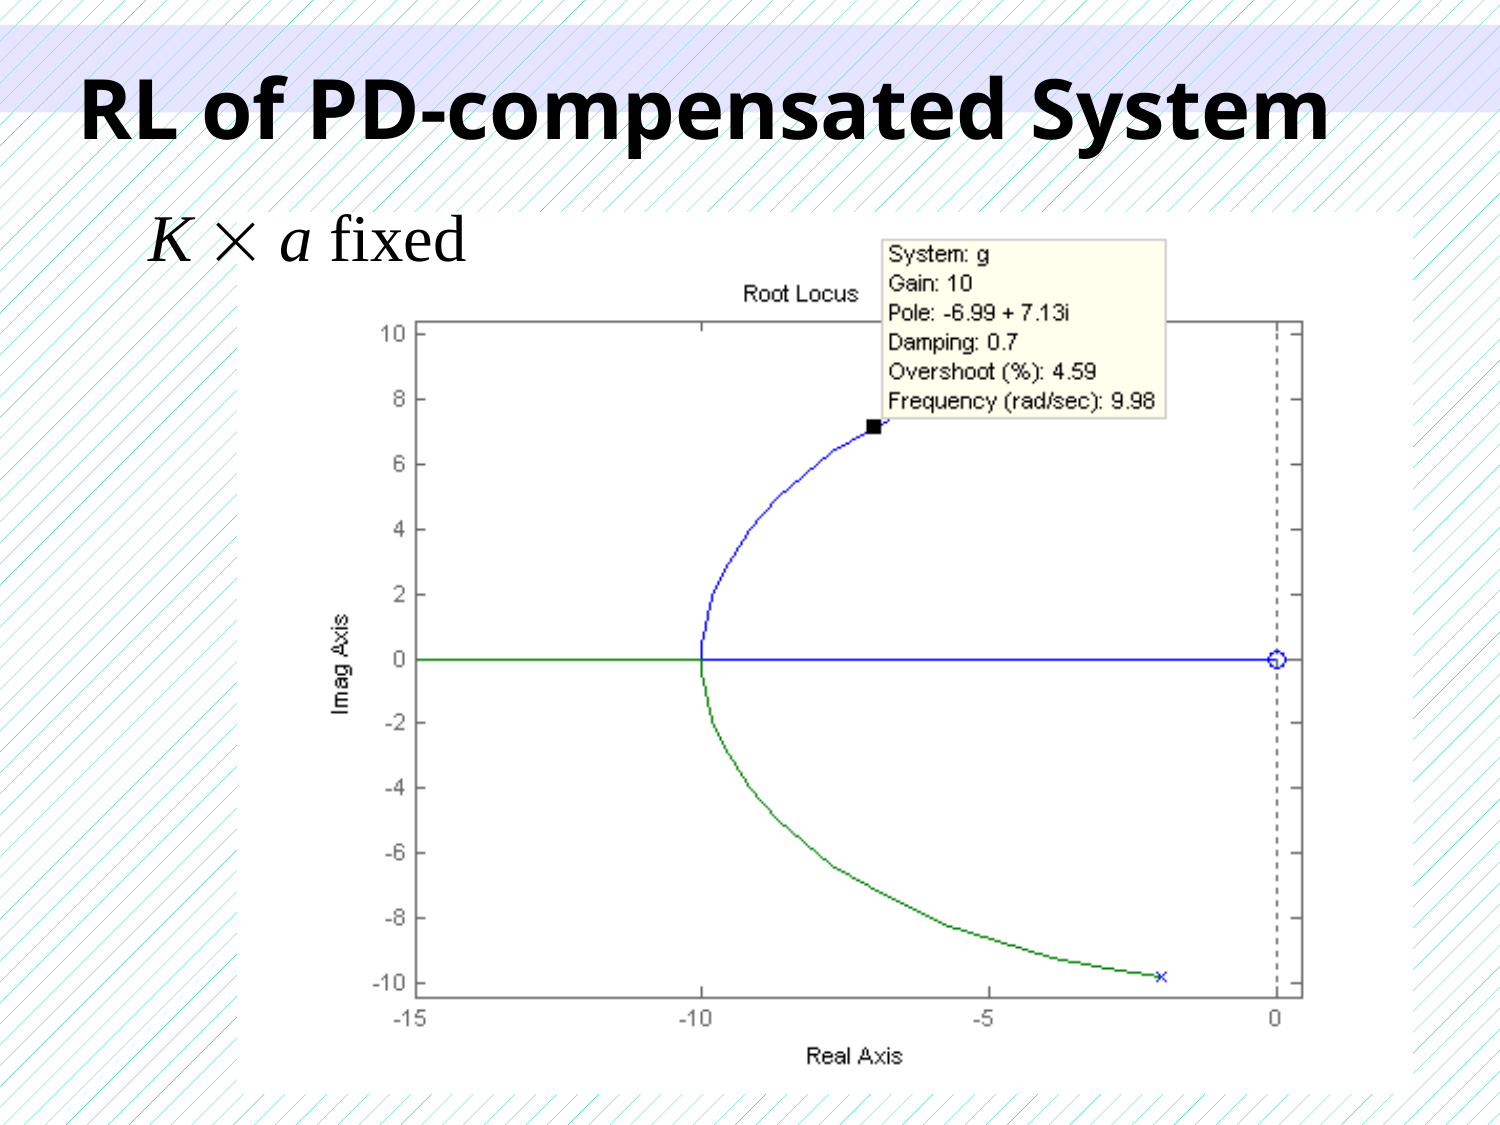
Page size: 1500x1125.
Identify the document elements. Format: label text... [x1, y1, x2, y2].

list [237, 212, 1413, 1094]
title RL of PD-compensated System [62, 37, 1426, 176]
text_box K  a fixed [133, 187, 499, 283]
